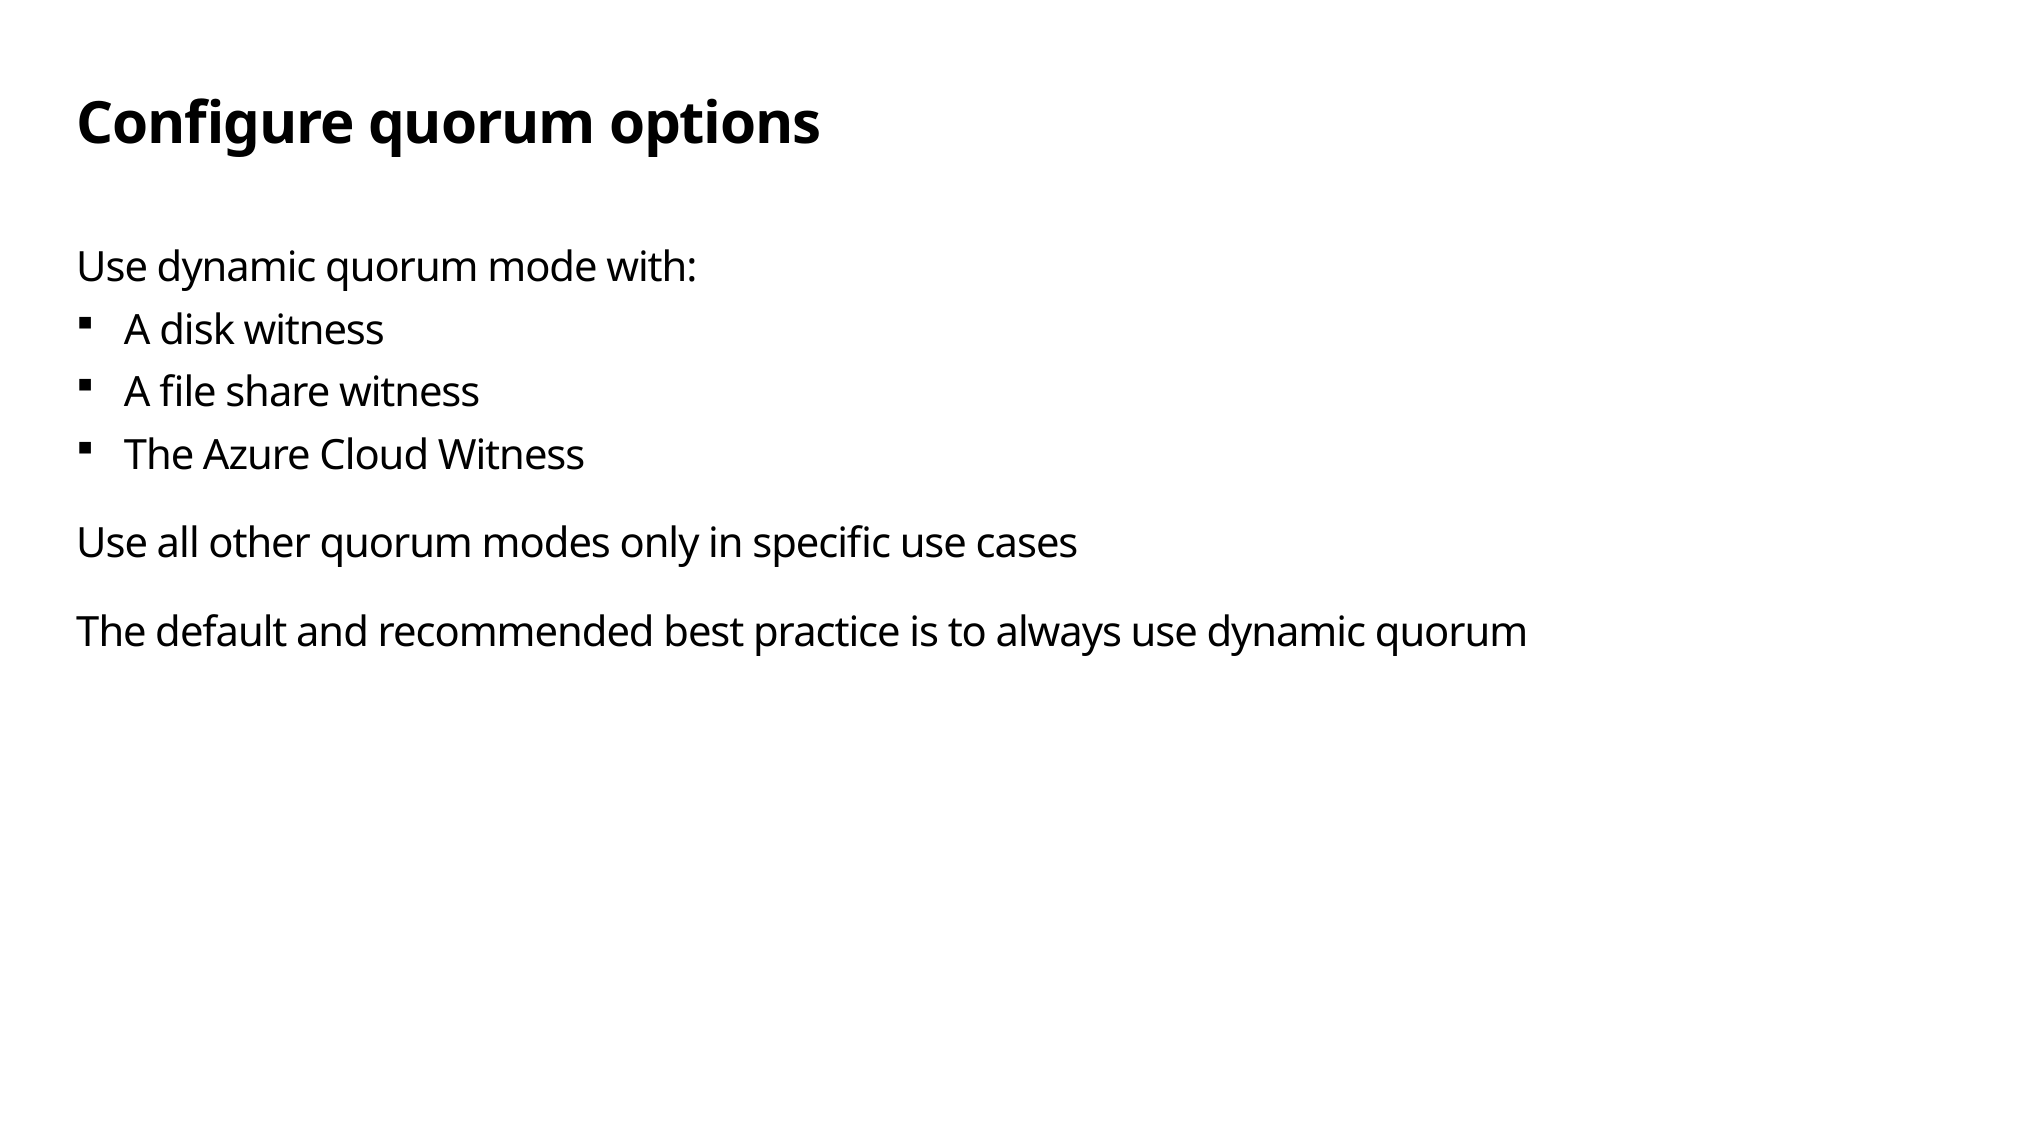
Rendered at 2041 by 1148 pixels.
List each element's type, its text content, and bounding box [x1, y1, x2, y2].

title Configure quorum options [76, 93, 1968, 161]
list Use dynamic quorum mode with: A disk witness A file share witness The Azure Cloud Witness Use all other quorum modes only in specific use cases The default and recommended best practice is to always use dynamic quorum [76, 240, 1970, 1074]
